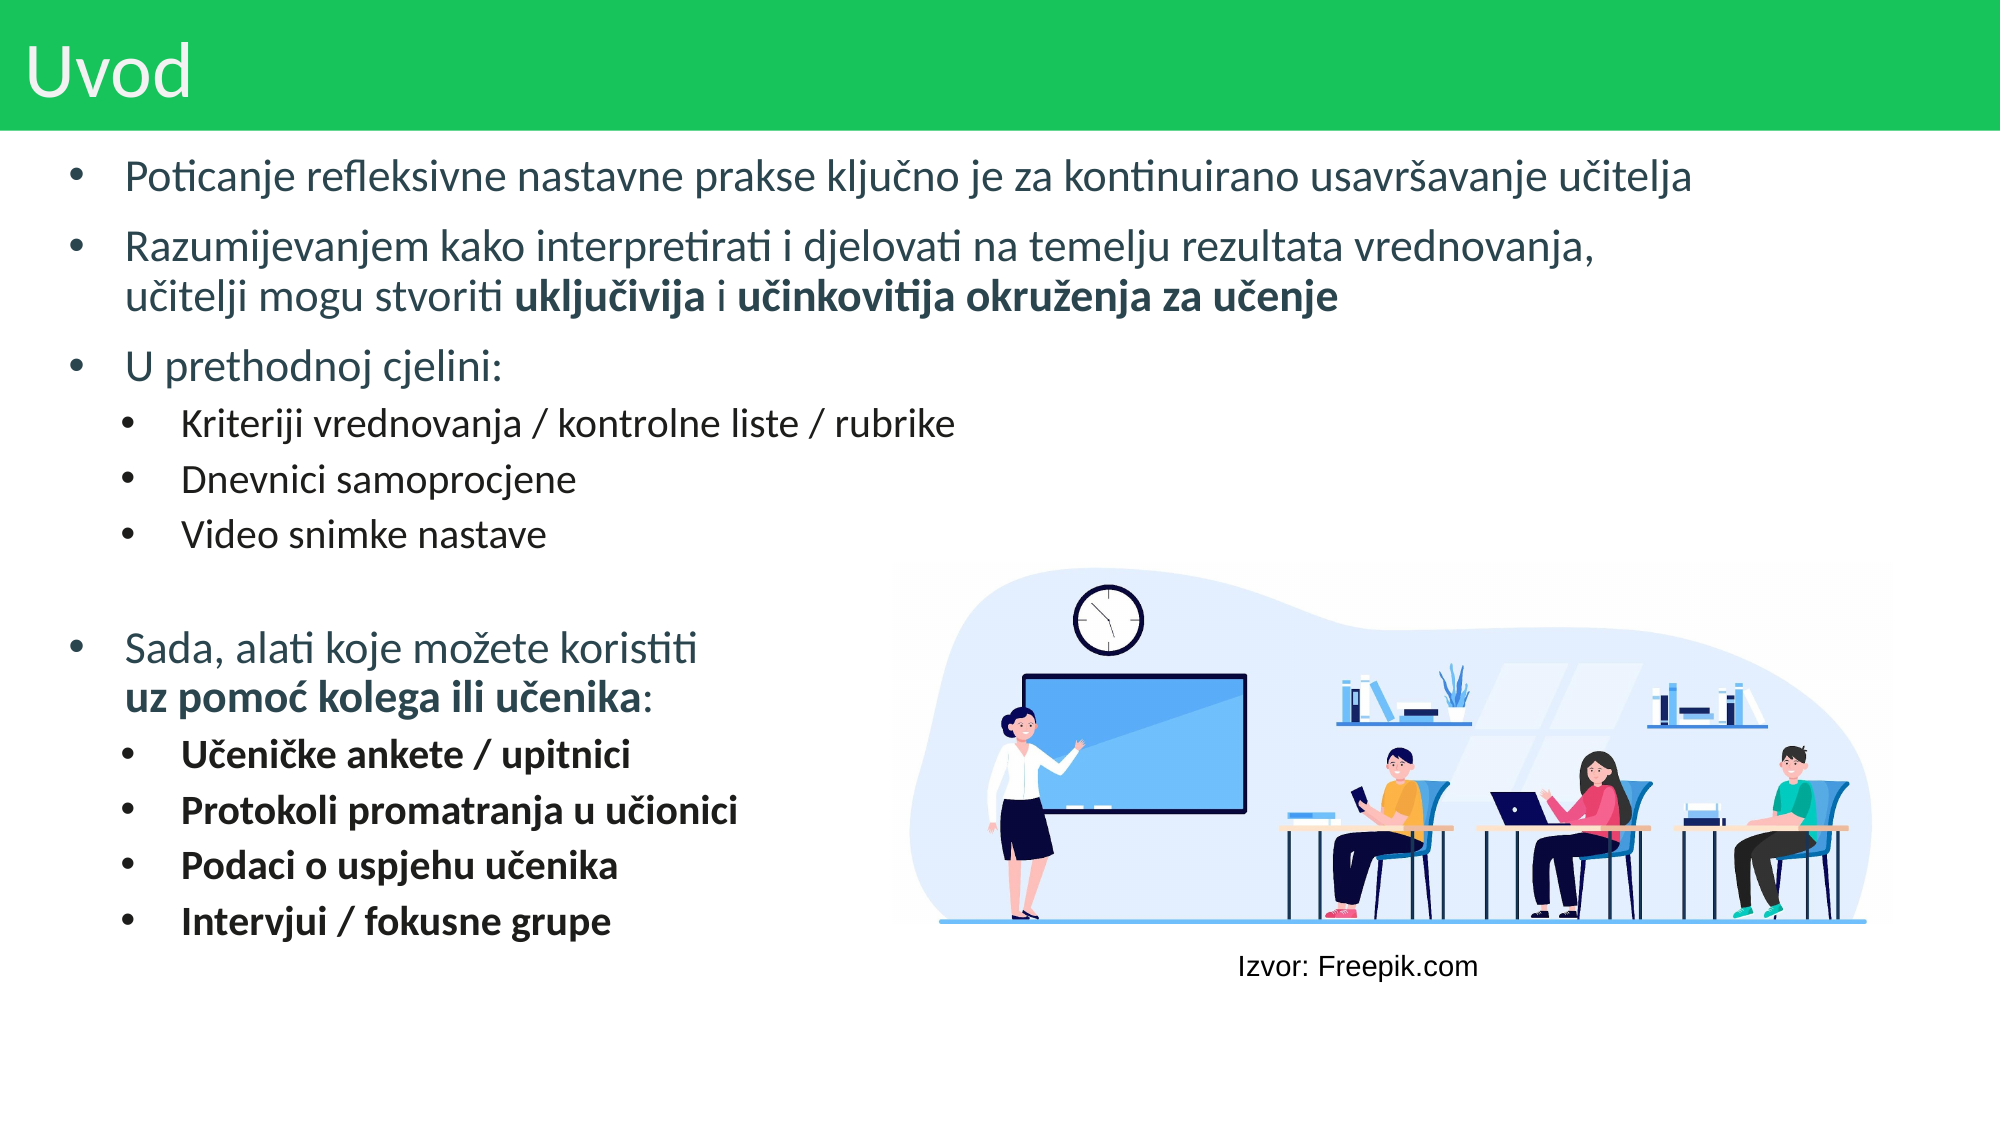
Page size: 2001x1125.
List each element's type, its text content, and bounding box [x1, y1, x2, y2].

title Uvod [16, 13, 1976, 131]
list Poticanje refleksivne nastavne prakse ključno je za kontinuirano usavršavanje učitelja Razumijevanjem kako interpretirati i djelovati na temelju rezultata vrednovanja, učitelji mogu stvoriti uključivija i učinkovitija okruženja za učenje U prethodnoj cjelini: Kriteriji vrednovanja / kontrolne liste / rubrike Dnevnici samoprocjene Video snimke nastave Sada, alati koje možete koristiti uz pomoć kolega ili učenika: Učeničke ankete / upitnici Protokoli promatranja u učionici Podaci o uspjehu učenika Intervjui / fokusne grupe [16, 144, 1976, 1108]
text_box Izvor: Freepik.com [1222, 940, 1624, 990]
picture [892, 562, 1893, 924]
